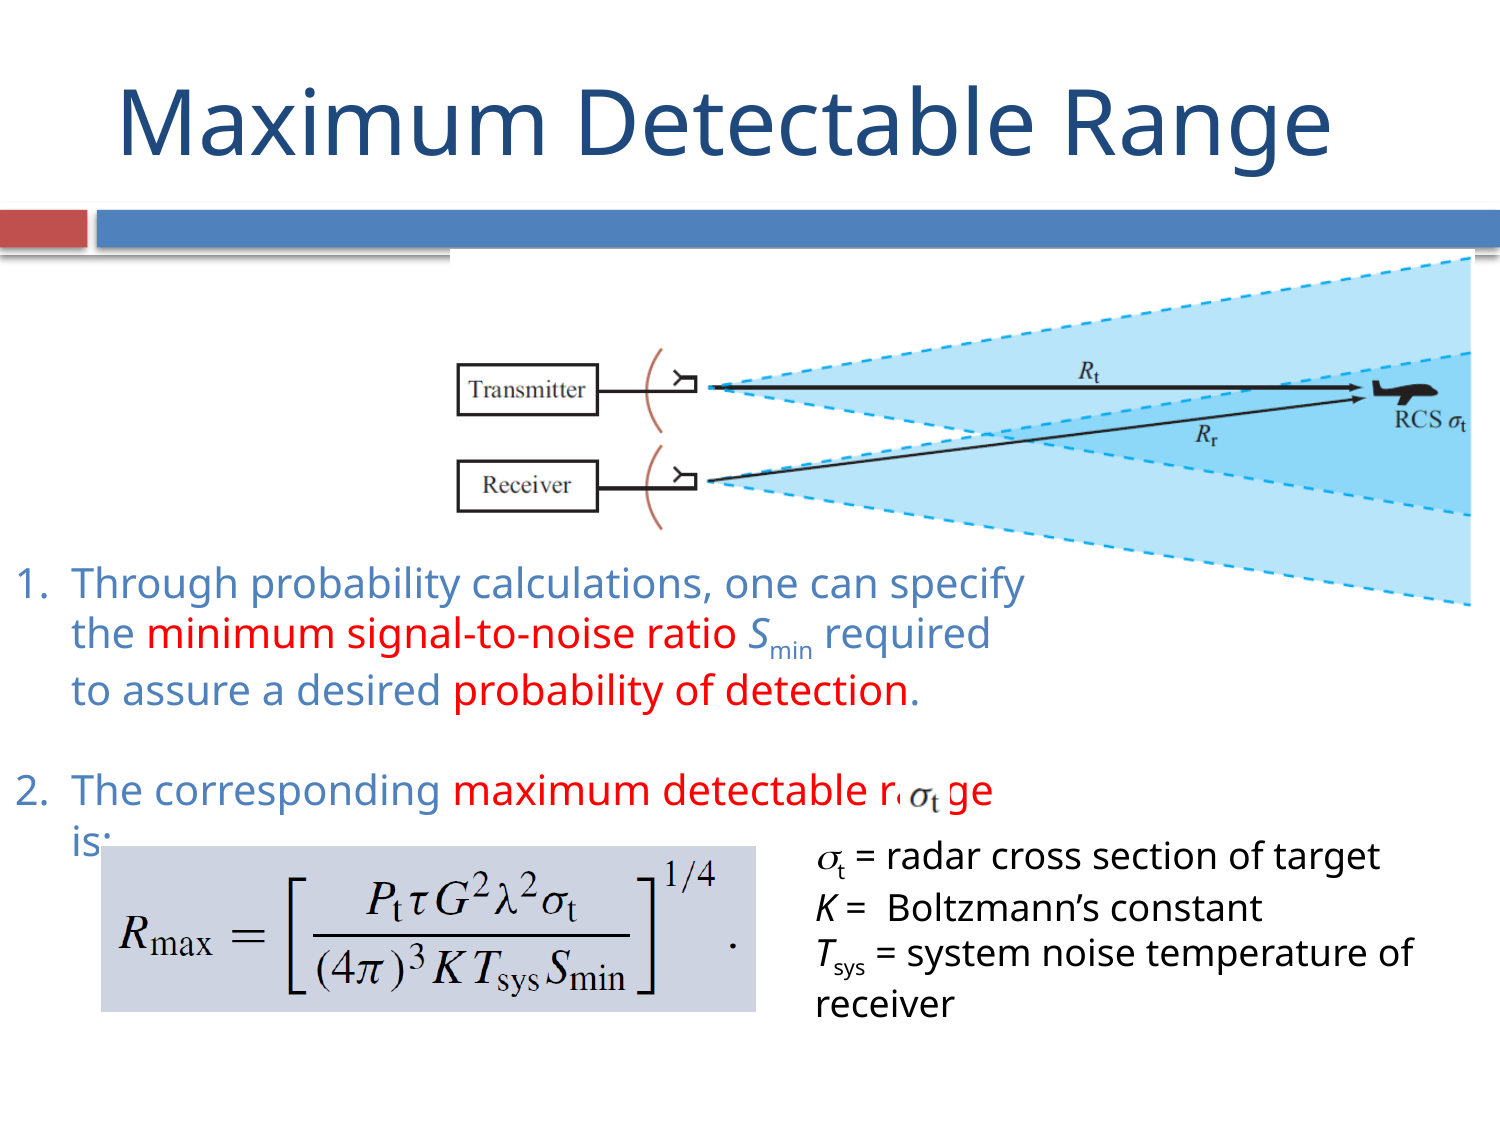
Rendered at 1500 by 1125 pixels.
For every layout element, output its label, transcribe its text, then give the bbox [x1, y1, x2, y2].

picture [899, 774, 951, 820]
picture [99, 844, 758, 1013]
text_box Maximum Detectable Range [100, 37, 1438, 200]
text_box [62, 750, 93, 811]
text_box t = radar cross section of target K = Boltzmann’s constant Tsys = system noise temperature of receiver [800, 825, 1488, 1032]
text_box Through probability calculations, one can specify the minimum signal-to-noise ratio Smin required to assure a desired probability of detection. The corresponding maximum detectable range is: [0, 549, 1050, 922]
picture [449, 249, 1476, 617]
